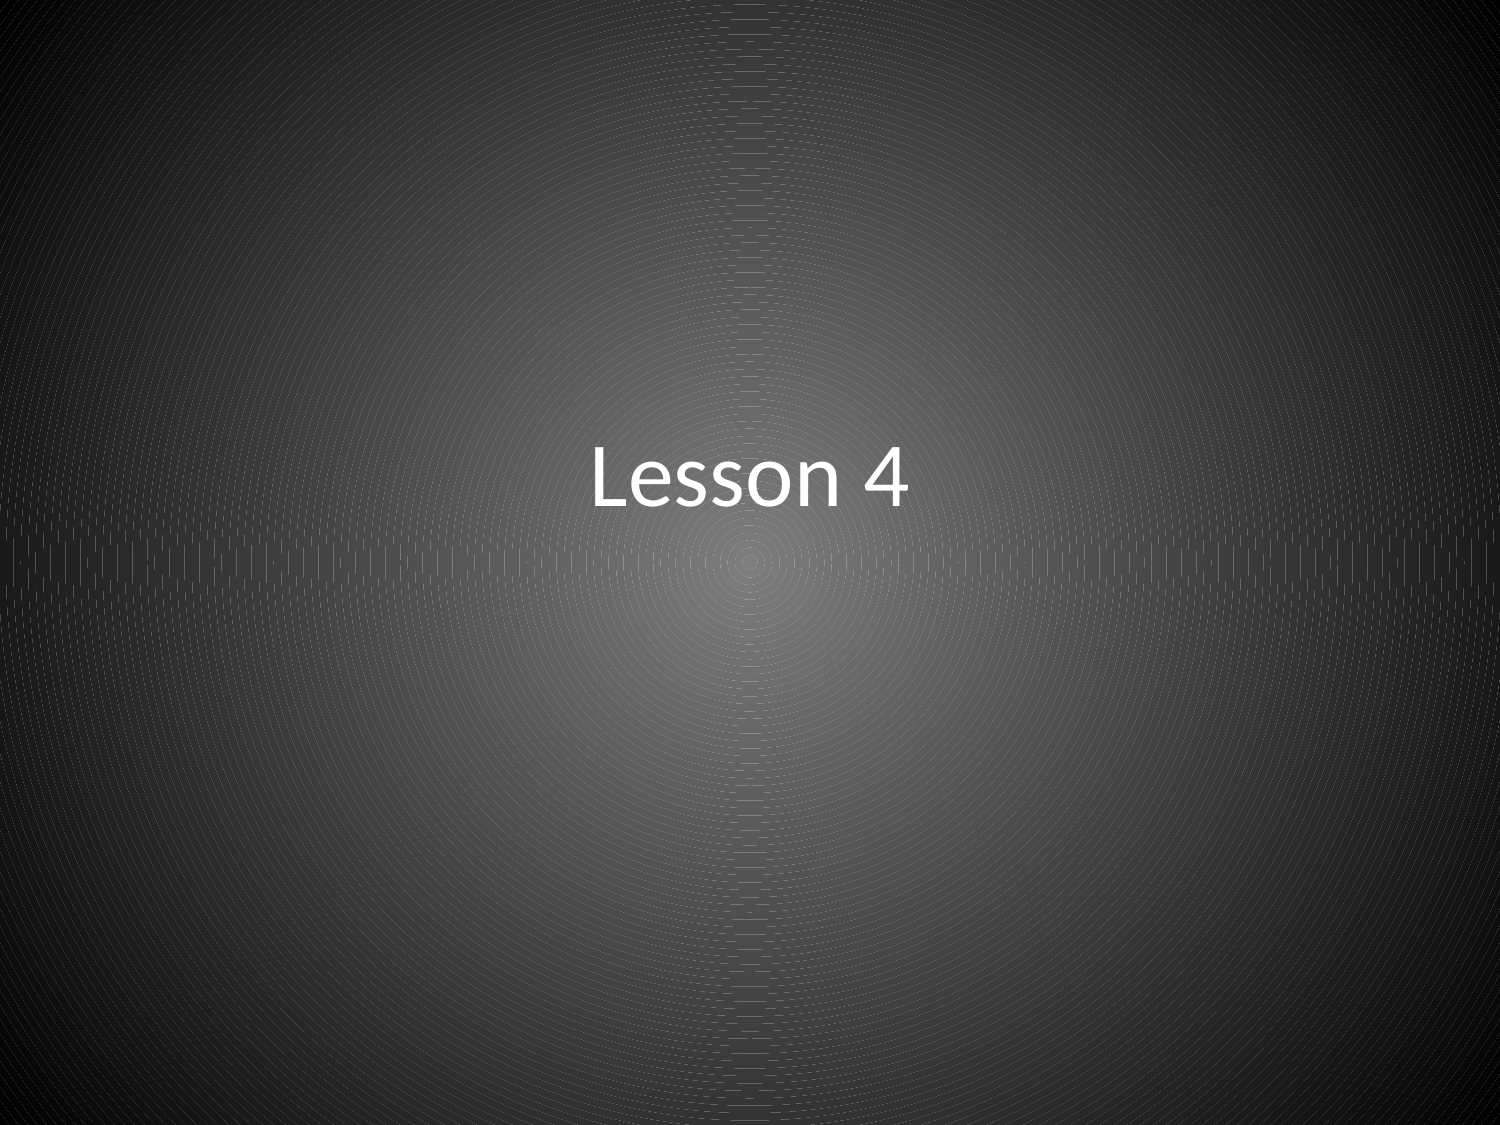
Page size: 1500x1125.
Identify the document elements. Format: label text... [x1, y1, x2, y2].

title Lesson 4 [112, 349, 1388, 591]
